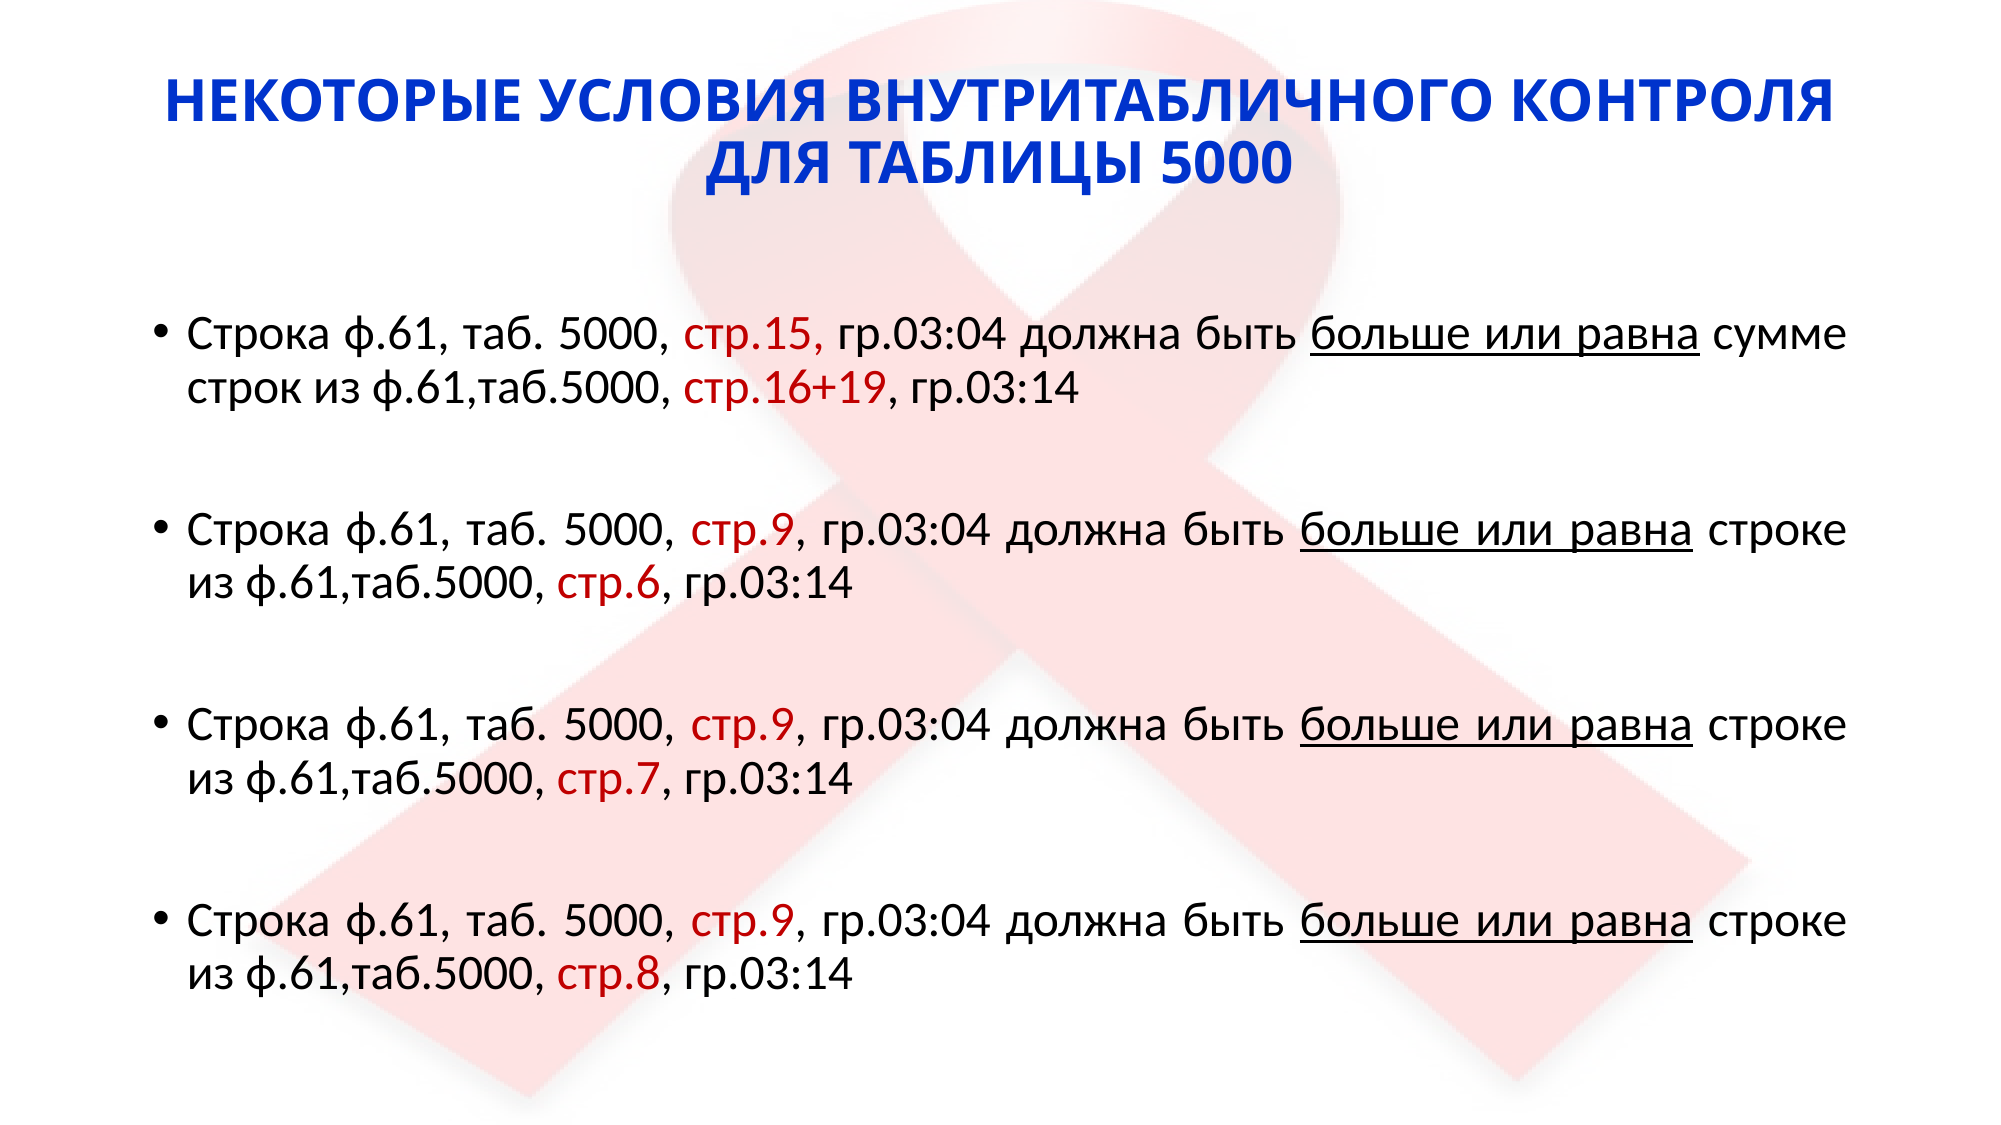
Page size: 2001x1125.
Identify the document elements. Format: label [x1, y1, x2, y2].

title [137, 59, 1863, 278]
list [137, 299, 1863, 1014]
